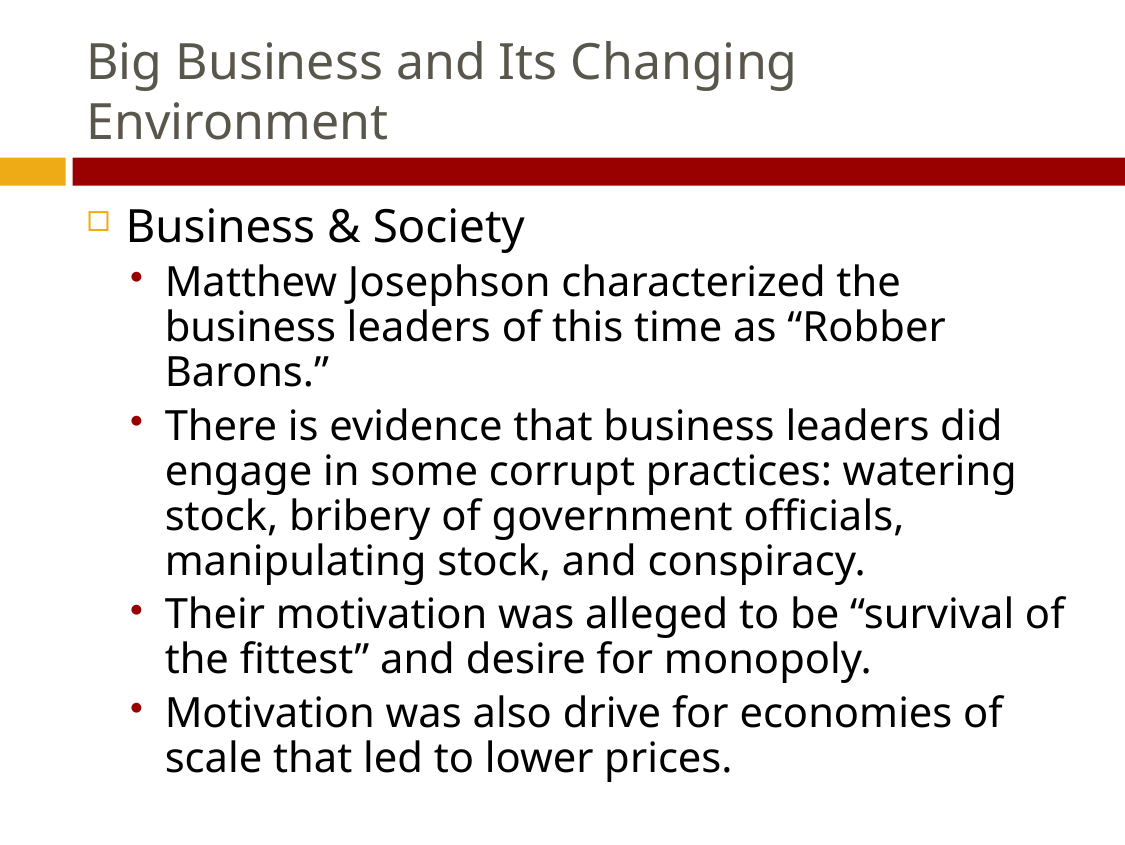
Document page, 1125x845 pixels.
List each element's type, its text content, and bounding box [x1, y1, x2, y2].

title Big Business and Its Changing Environment [74, 27, 1079, 151]
list Business & Society Matthew Josephson characterized the business leaders of this time as “Robber Barons.” There is evidence that business leaders did engage in some corrupt practices: watering stock, bribery of government officials, manipulating stock, and conspiracy. Their motivation was alleged to be “survival of the fittest” and desire for monopoly. Motivation was also drive for economies of scale that led to lower prices. [74, 196, 1079, 751]
